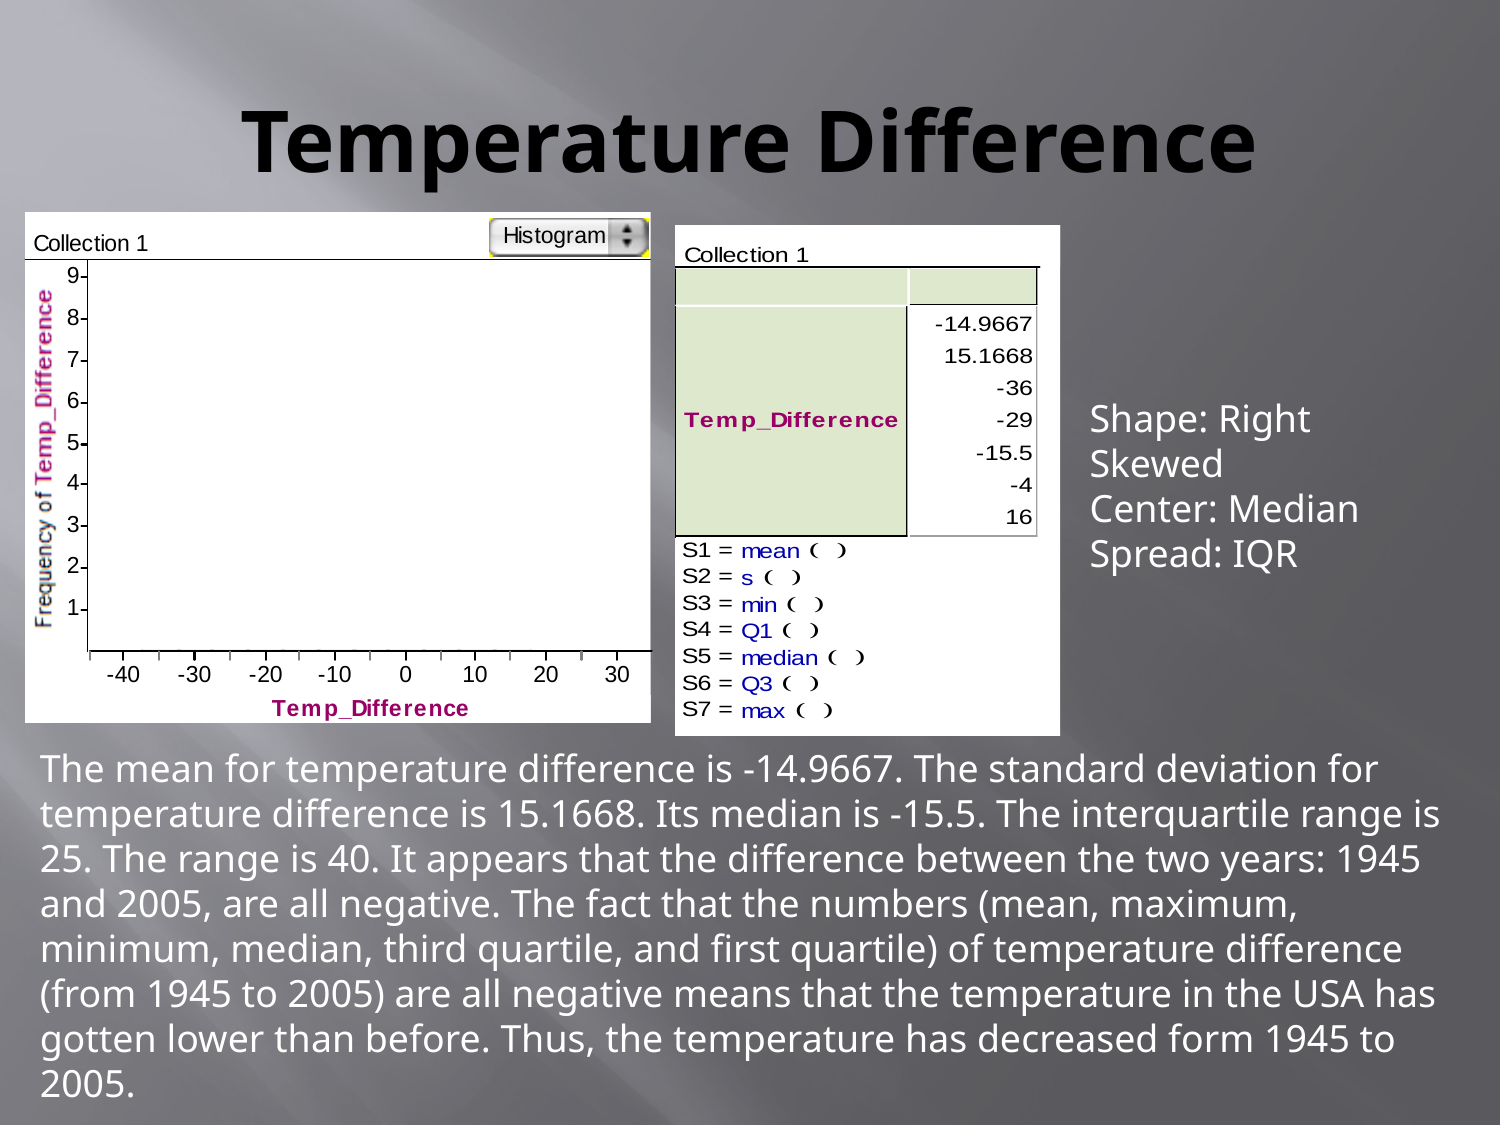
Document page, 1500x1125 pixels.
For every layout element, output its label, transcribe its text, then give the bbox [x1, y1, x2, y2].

text_box The mean for temperature difference is -14.9667. The standard deviation for temperature difference is 15.1668. Its median is -15.5. The interquartile range is 25. The range is 40. It appears that the difference between the two years: 1945 and 2005, are all negative. The fact that the numbers (mean, maximum, minimum, median, third quartile, and first quartile) of temperature difference (from 1945 to 2005) are all negative means that the temperature in the USA has gotten lower than before. Thus, the temperature has decreased form 1945 to 2005. [24, 737, 1475, 1113]
text_box Shape: Right Skewed Center: Median Spread: IQR [1106, 387, 1463, 628]
picture [674, 224, 1063, 738]
title Temperature Difference [75, 45, 1425, 233]
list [24, 212, 653, 725]
